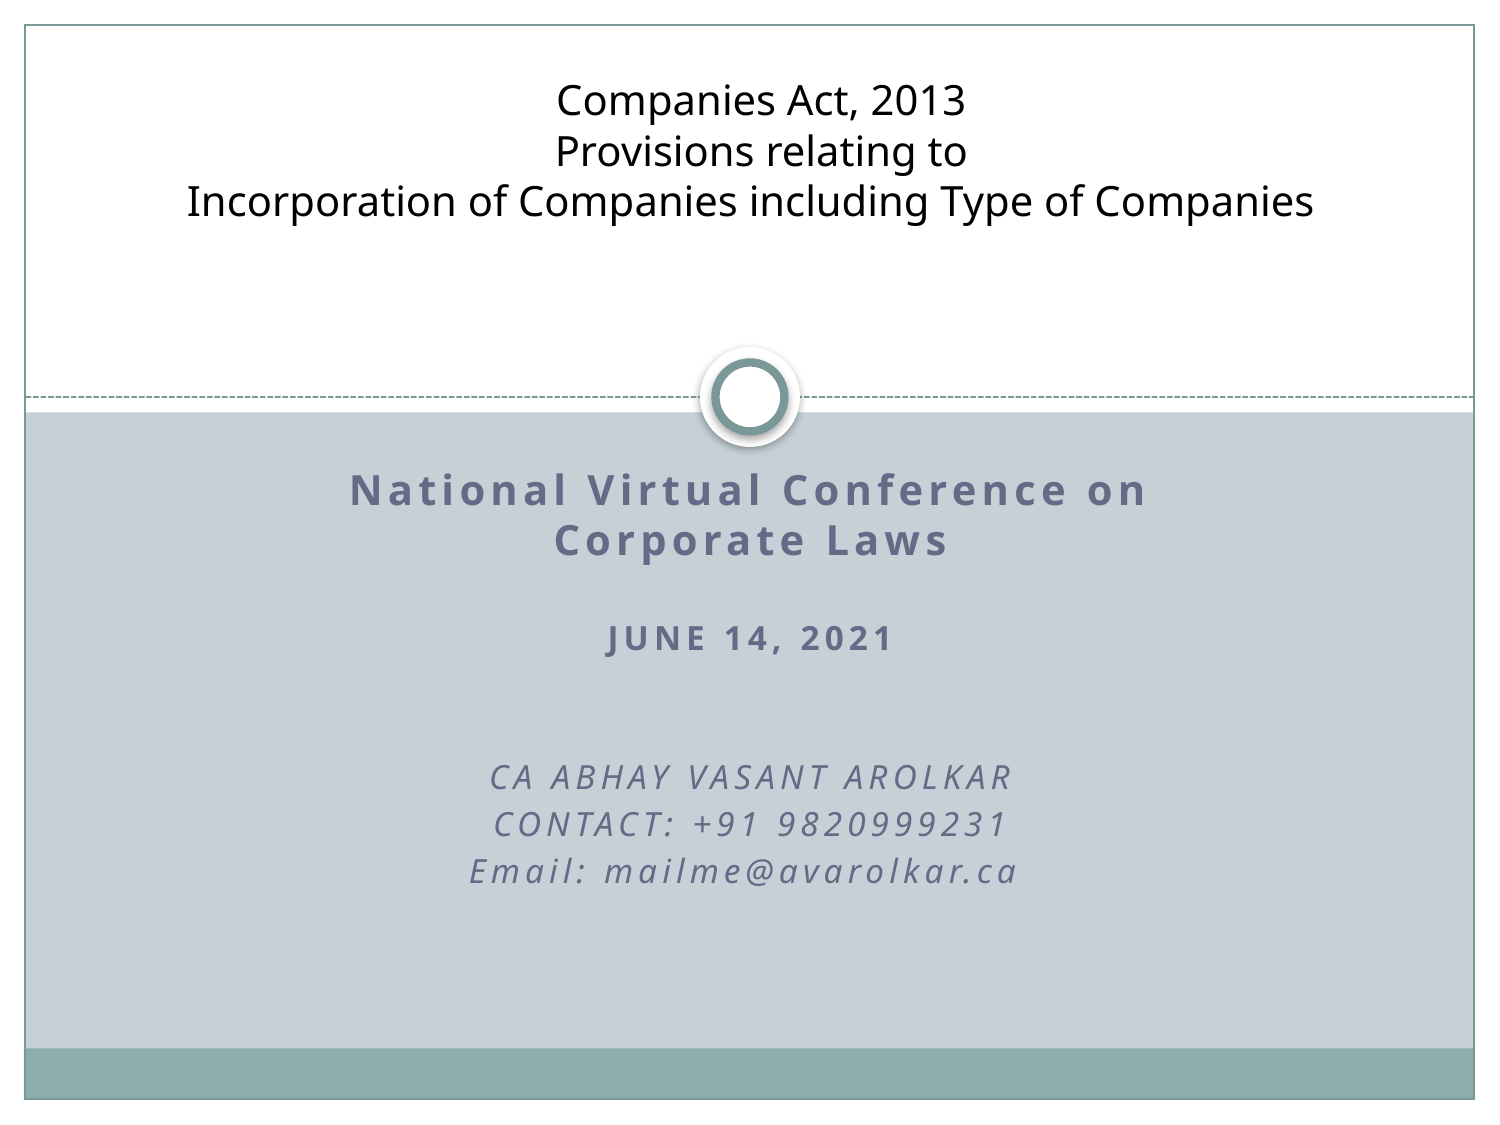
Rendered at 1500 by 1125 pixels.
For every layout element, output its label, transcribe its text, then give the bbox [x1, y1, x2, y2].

subtitle National Virtual Conference on Corporate Laws June 14, 2021 CA Abhay Vasant Arolkar Contact: +91 9820999231 Email: mailme@avarolkar.ca [225, 456, 1275, 965]
title Companies Act, 2013 Provisions relating to Incorporation of Companies including Type of Companies [123, 54, 1399, 232]
